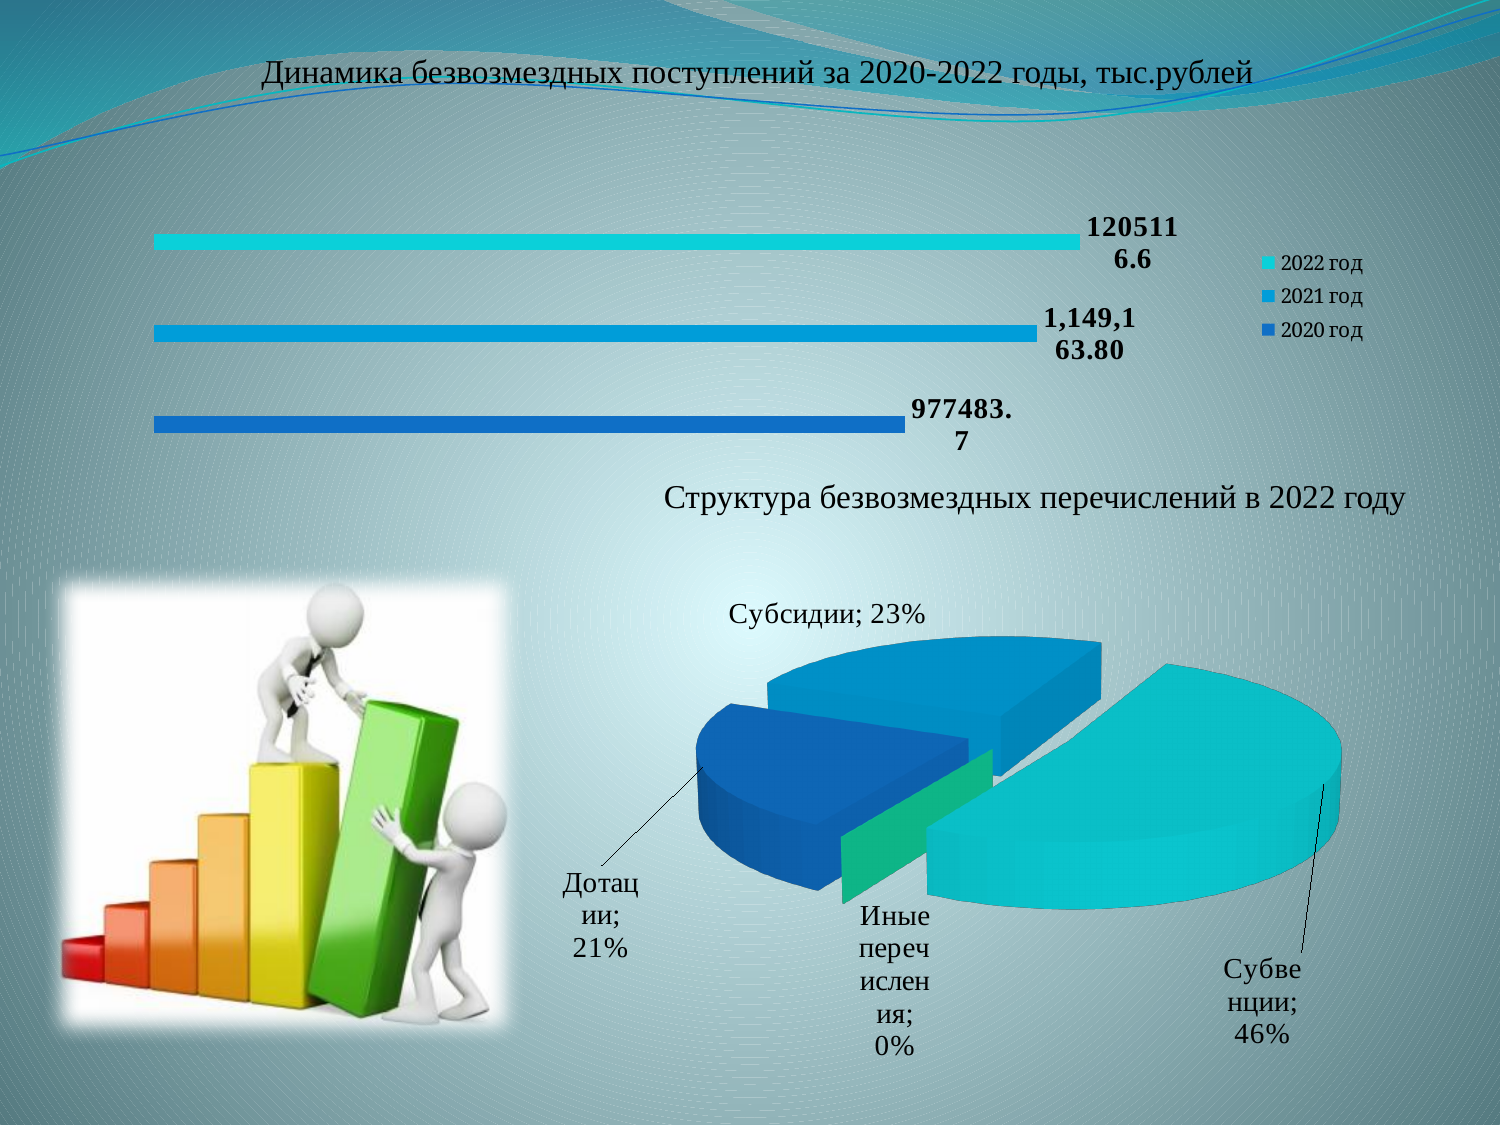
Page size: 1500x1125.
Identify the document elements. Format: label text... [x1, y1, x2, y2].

chart [128, 140, 1384, 458]
title Структура расходов по разделу "Национальная экономика" [608, 373, 1389, 469]
chart [562, 573, 1407, 1067]
text_box Структура безвозмездных перечислений в 2022 году [608, 373, 1463, 516]
picture [41, 562, 526, 1048]
title Динамика безвозмездных поступлений за 2020-2022 годы, тыс.рублей [76, 30, 1440, 90]
